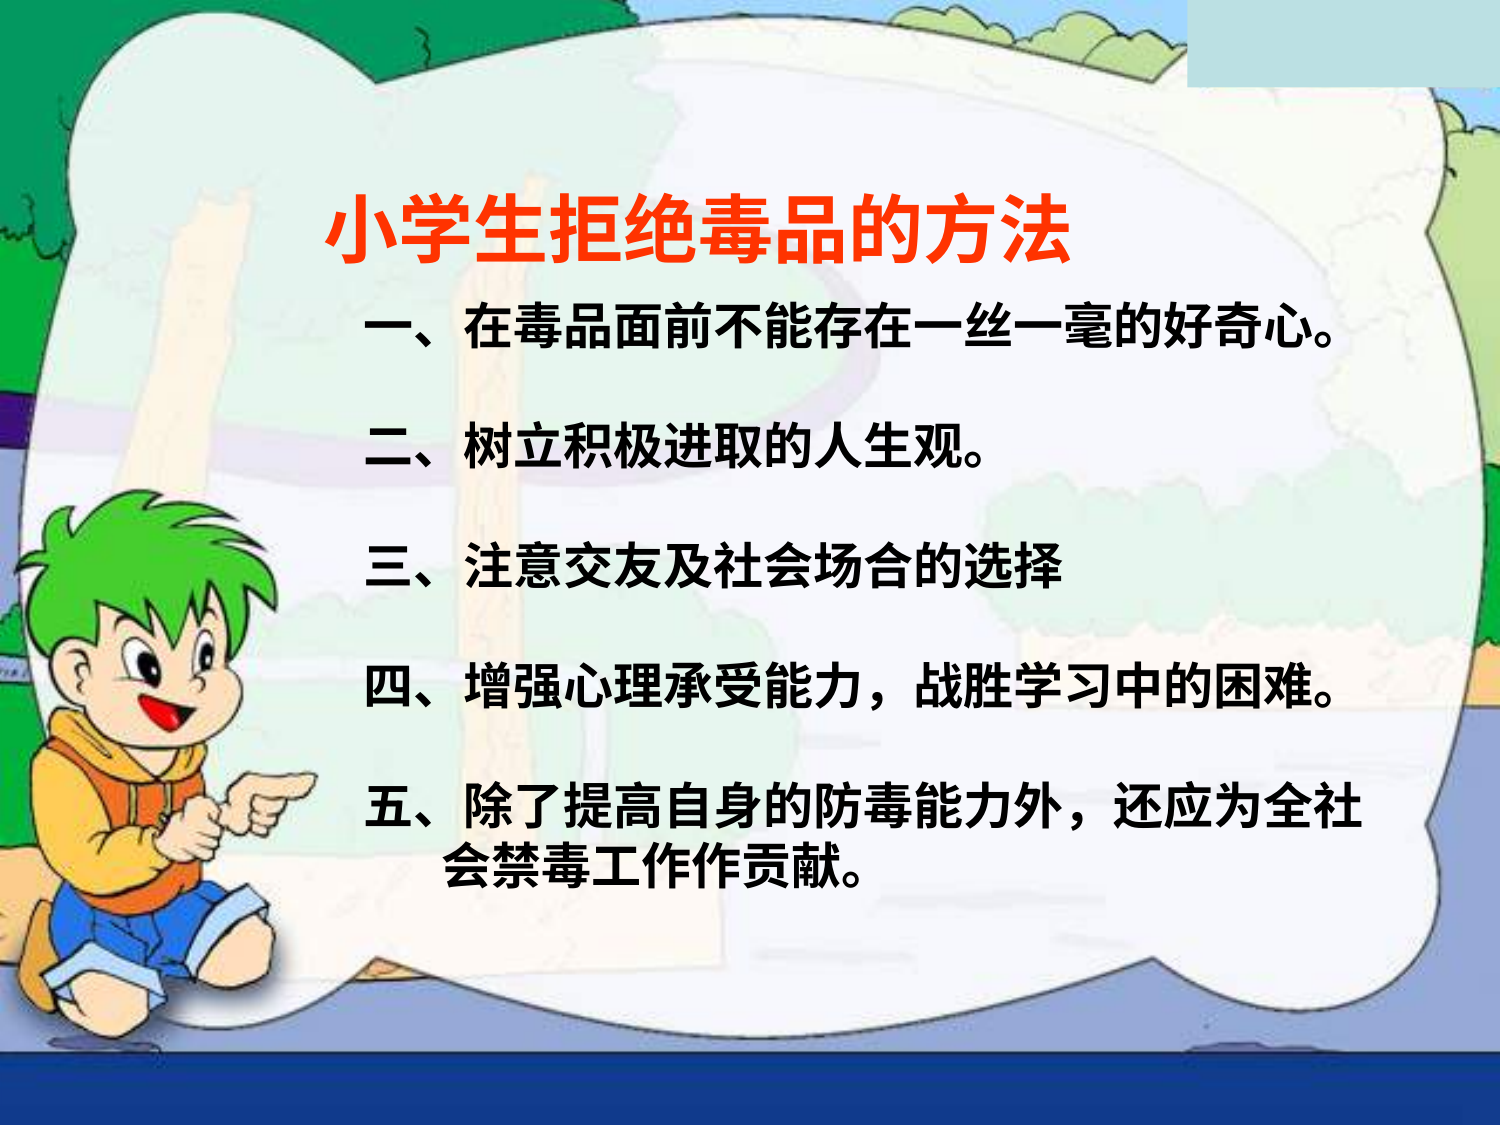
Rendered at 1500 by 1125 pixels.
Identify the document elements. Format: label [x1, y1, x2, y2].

text_box [312, 174, 1390, 902]
text_box [0, 0, 1500, 1125]
